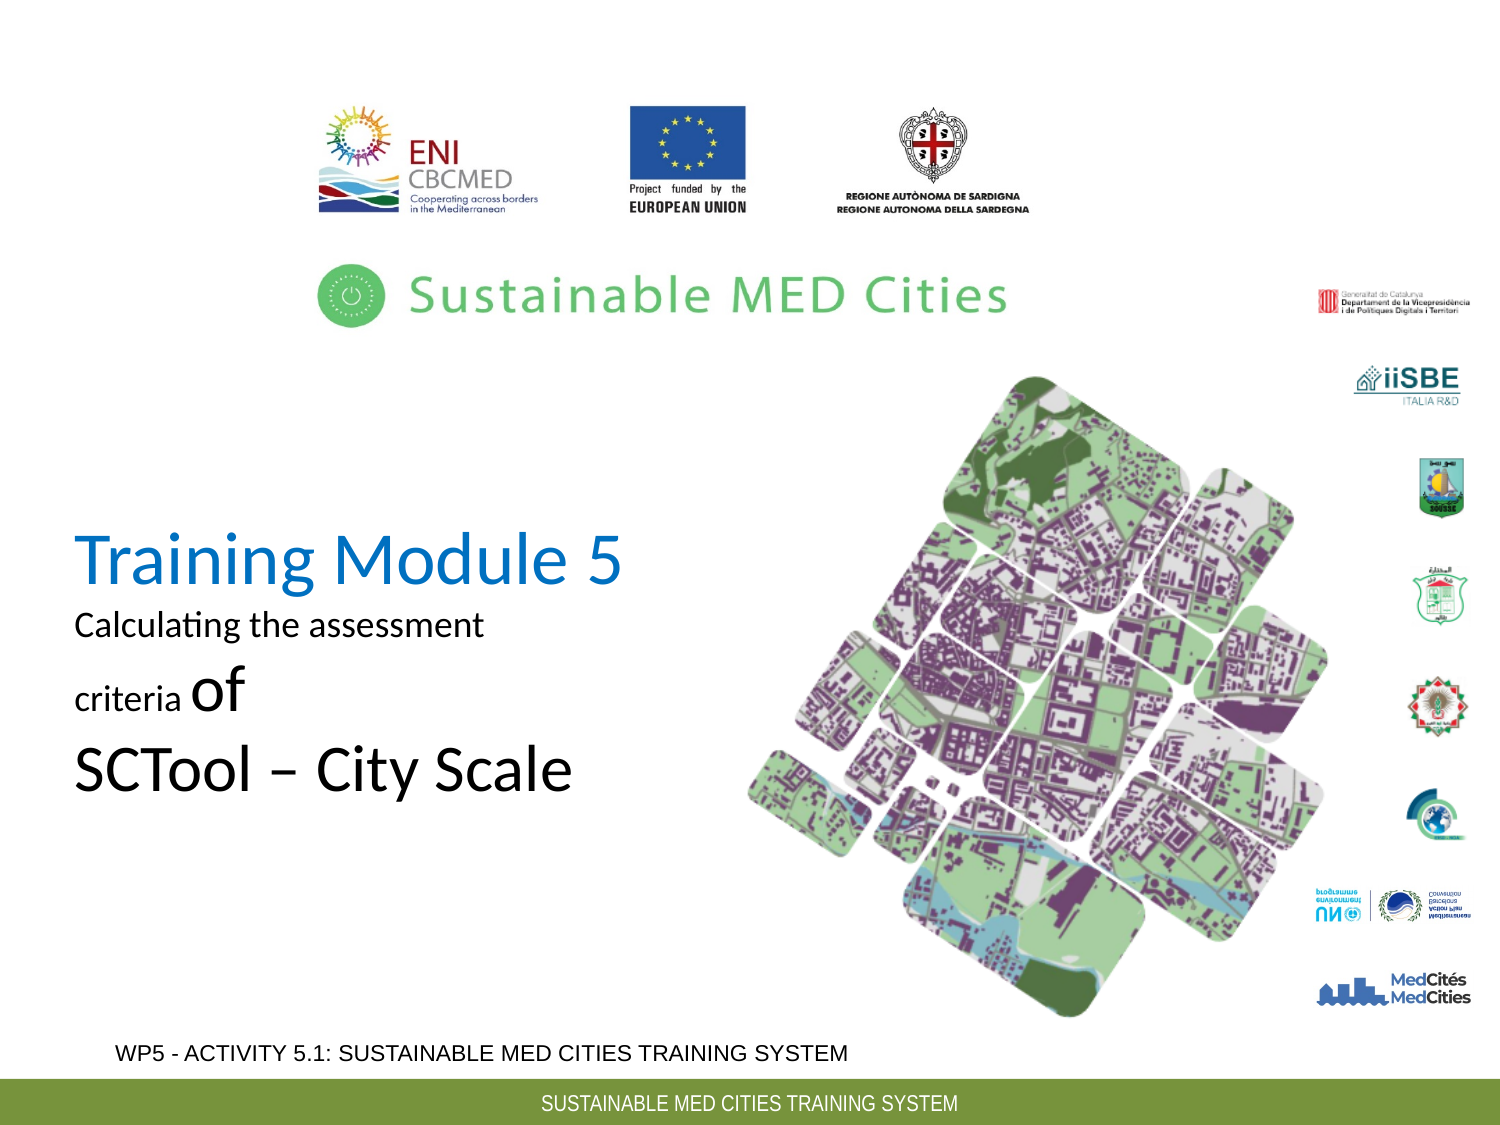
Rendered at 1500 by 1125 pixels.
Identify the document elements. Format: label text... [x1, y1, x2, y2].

picture [1414, 455, 1474, 523]
picture [1396, 786, 1474, 847]
subtitle Training Module 5 Calculating the assessment criteria of SCTool – City Scale [59, 502, 1129, 916]
picture [1313, 279, 1474, 321]
picture [1313, 885, 1474, 924]
picture [1346, 363, 1474, 411]
picture [1313, 970, 1474, 1008]
picture [284, 84, 1486, 1078]
